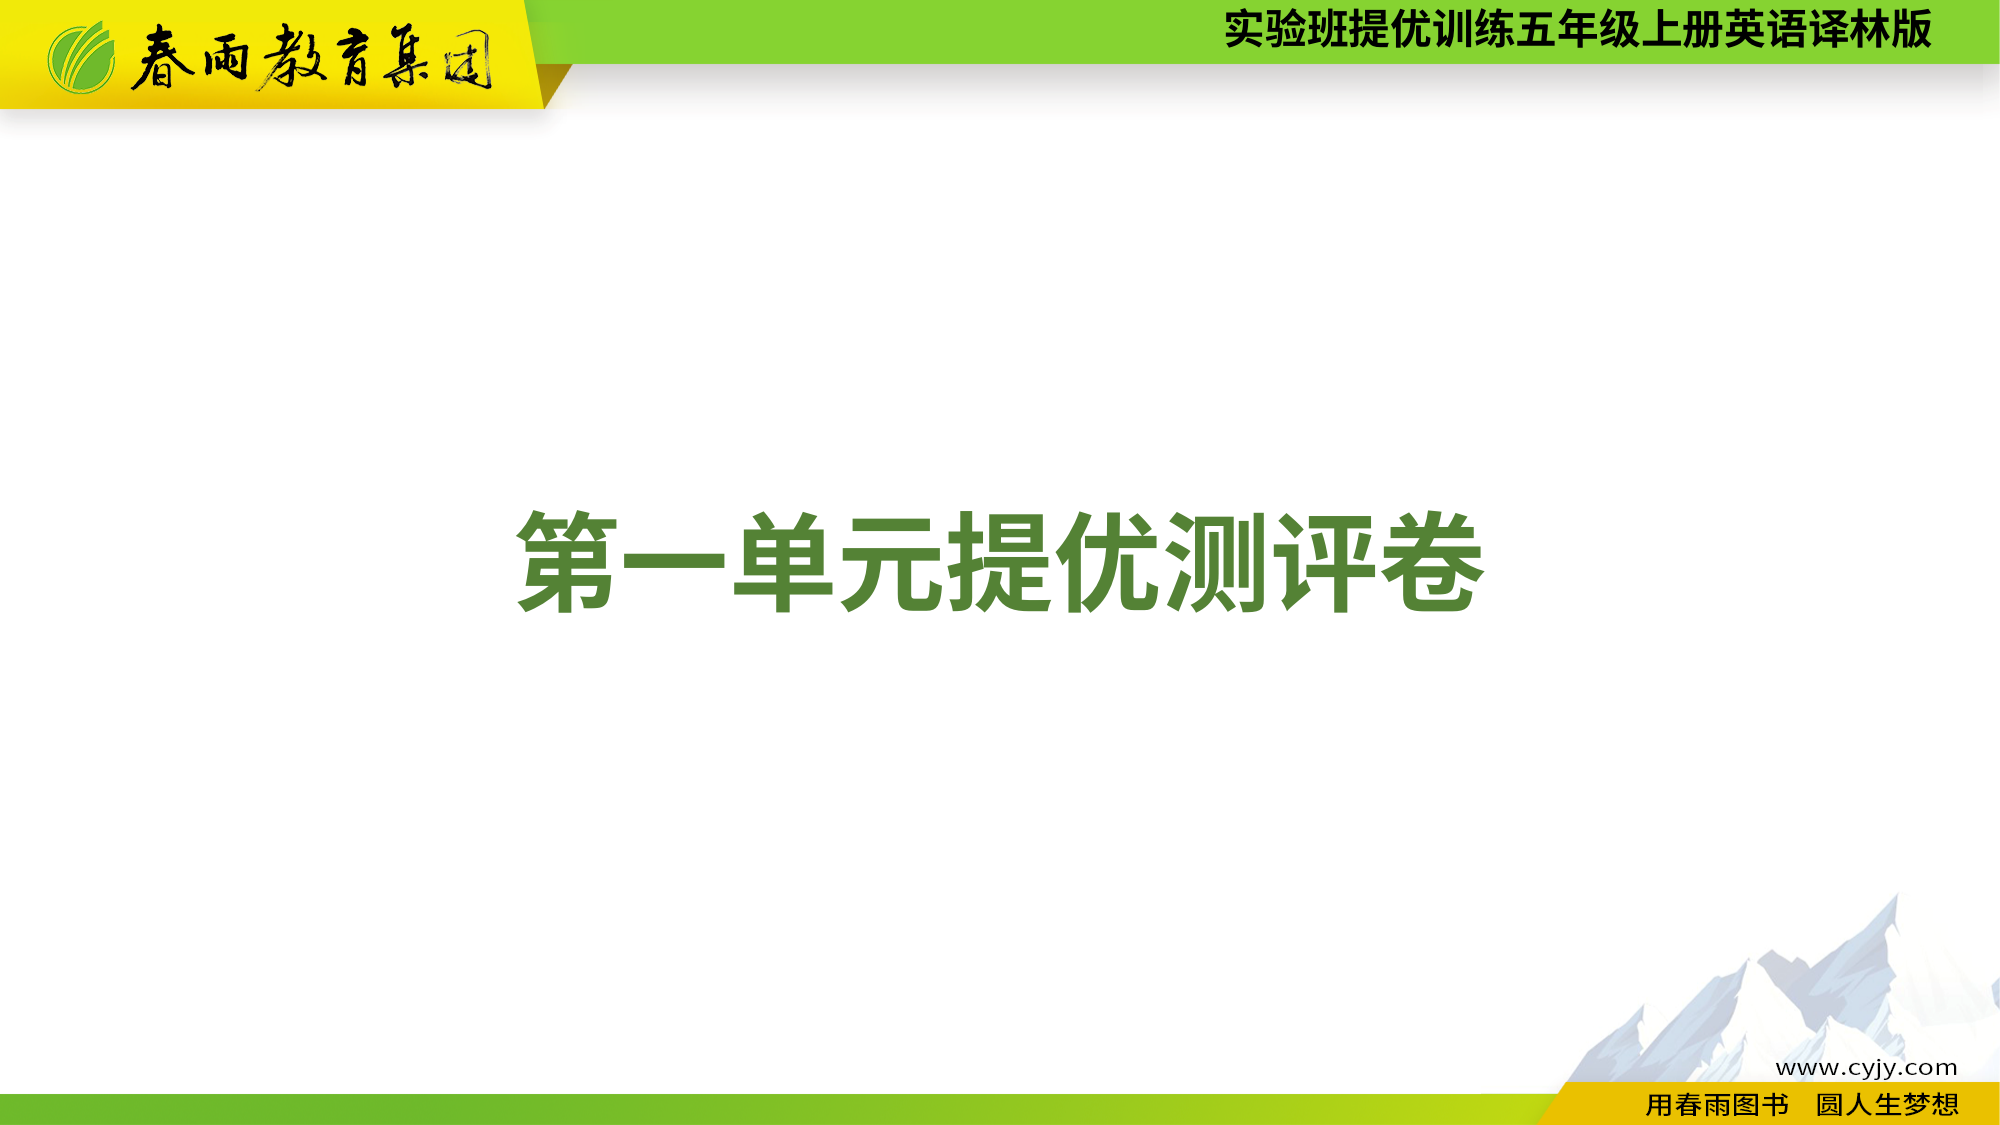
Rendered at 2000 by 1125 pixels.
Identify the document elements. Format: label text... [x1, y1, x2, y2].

picture [0, 0, 2000, 422]
picture [0, 633, 2000, 1125]
text_box 第一单元提优测评卷 [0, 422, 2000, 633]
